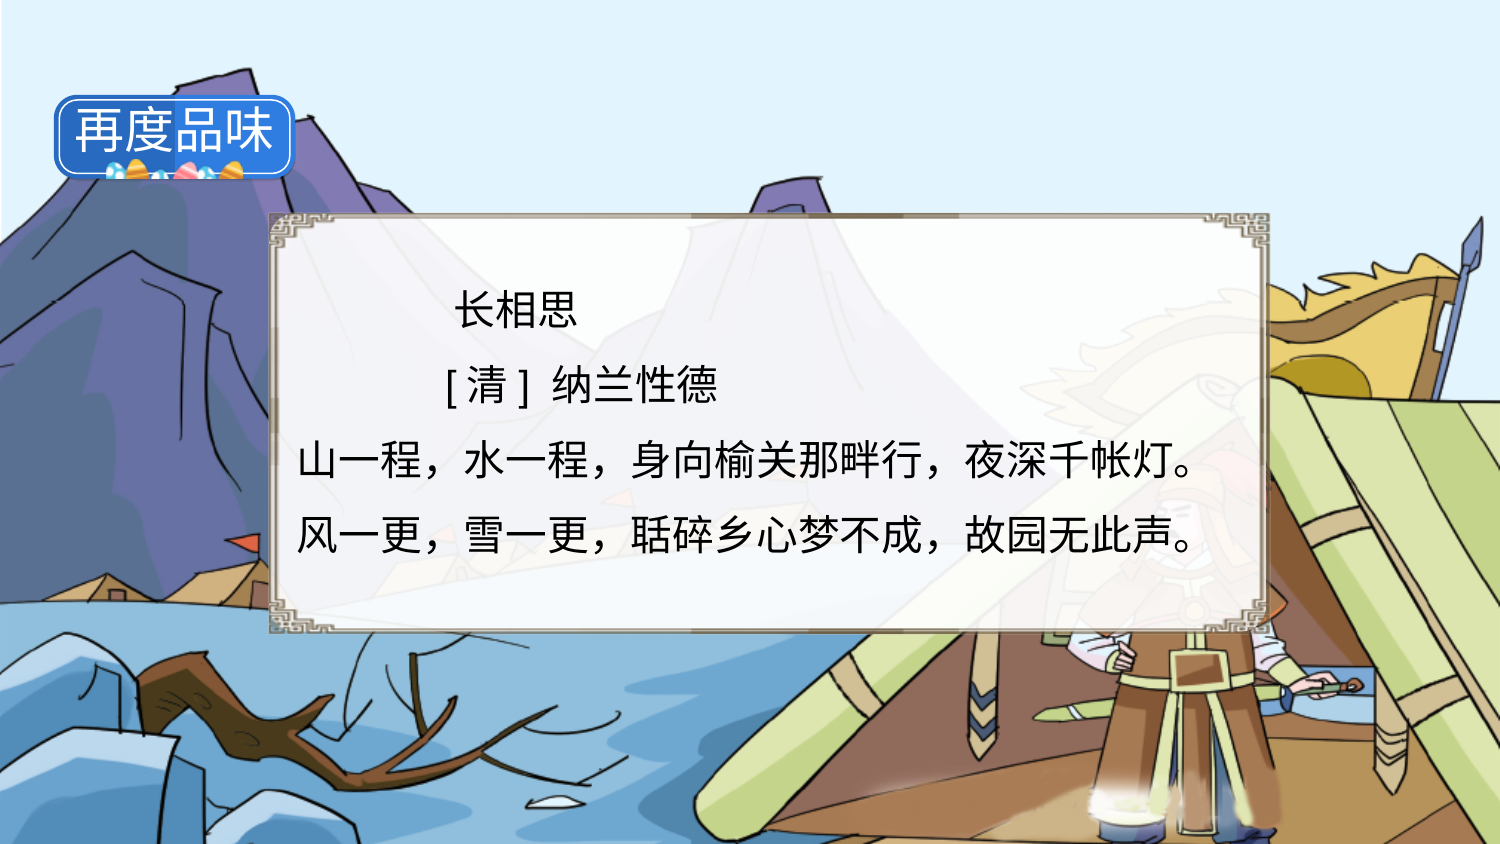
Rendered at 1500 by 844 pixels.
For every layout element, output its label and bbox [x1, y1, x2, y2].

text_box [230, 194, 1312, 659]
picture [0, 0, 1500, 844]
text_box [53, 90, 296, 179]
